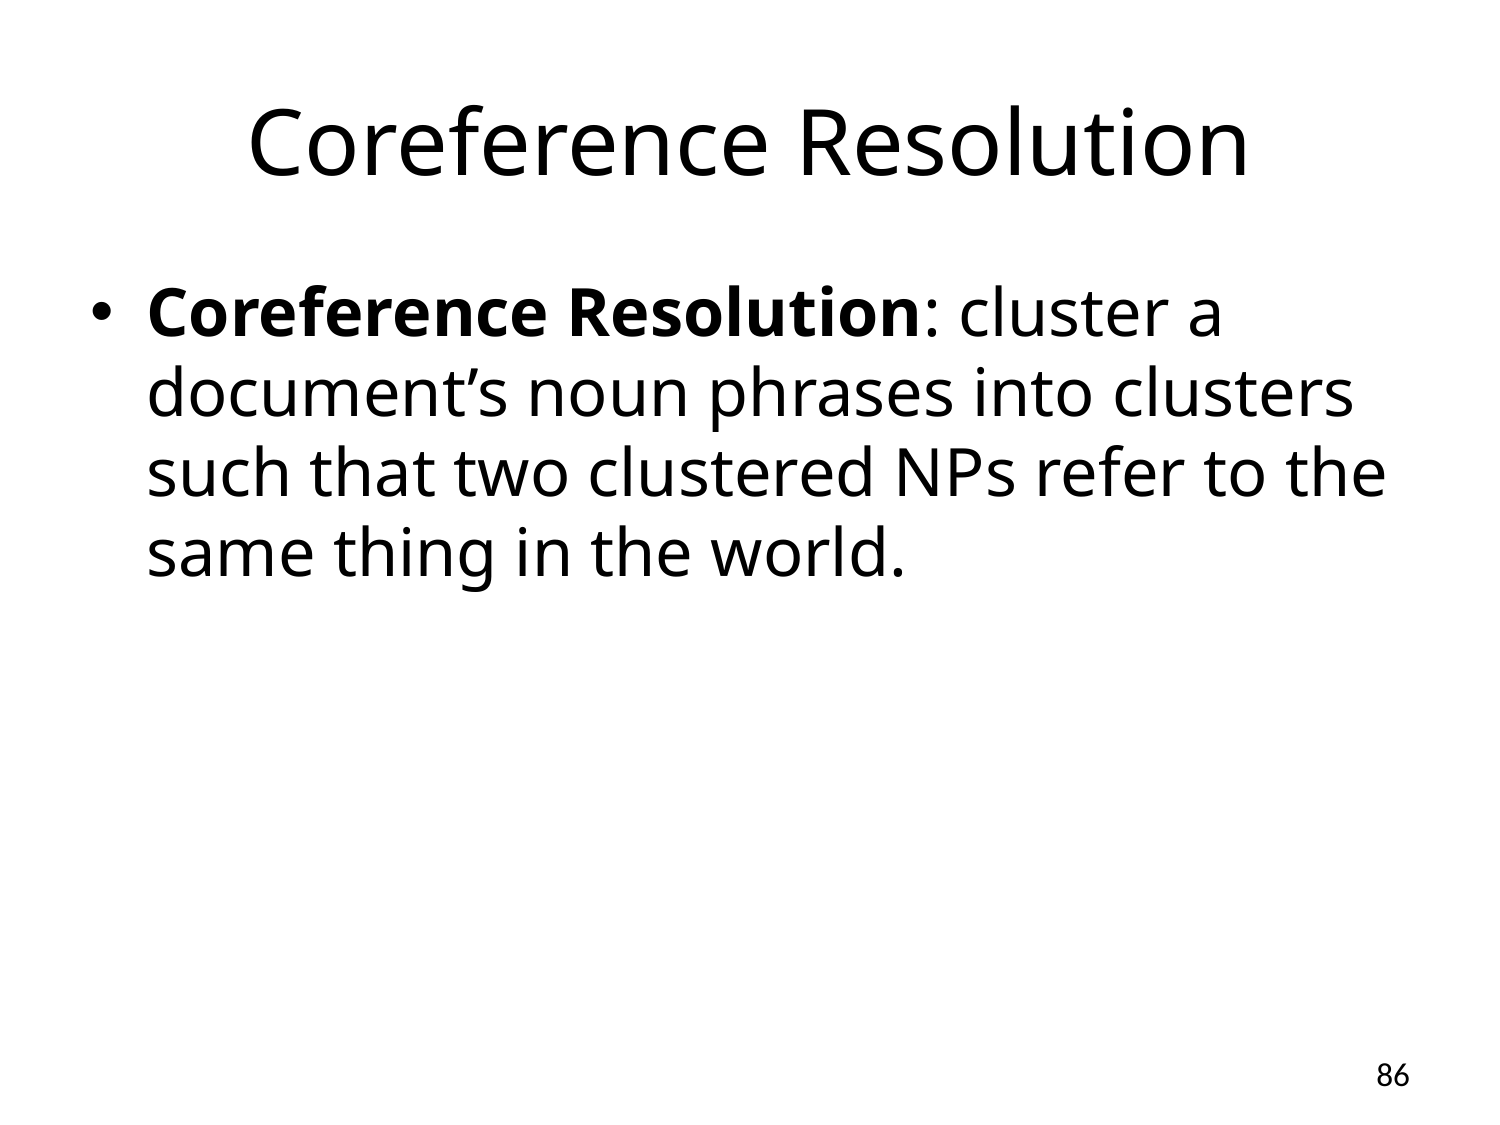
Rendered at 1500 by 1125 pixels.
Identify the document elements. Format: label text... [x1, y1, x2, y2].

list Coreference Resolution: cluster a document’s noun phrases into clusters such that two clustered NPs refer to the same thing in the world. [75, 262, 1425, 1005]
slide_number 86 [1074, 1042, 1425, 1103]
title Coreference Resolution [75, 45, 1425, 233]
